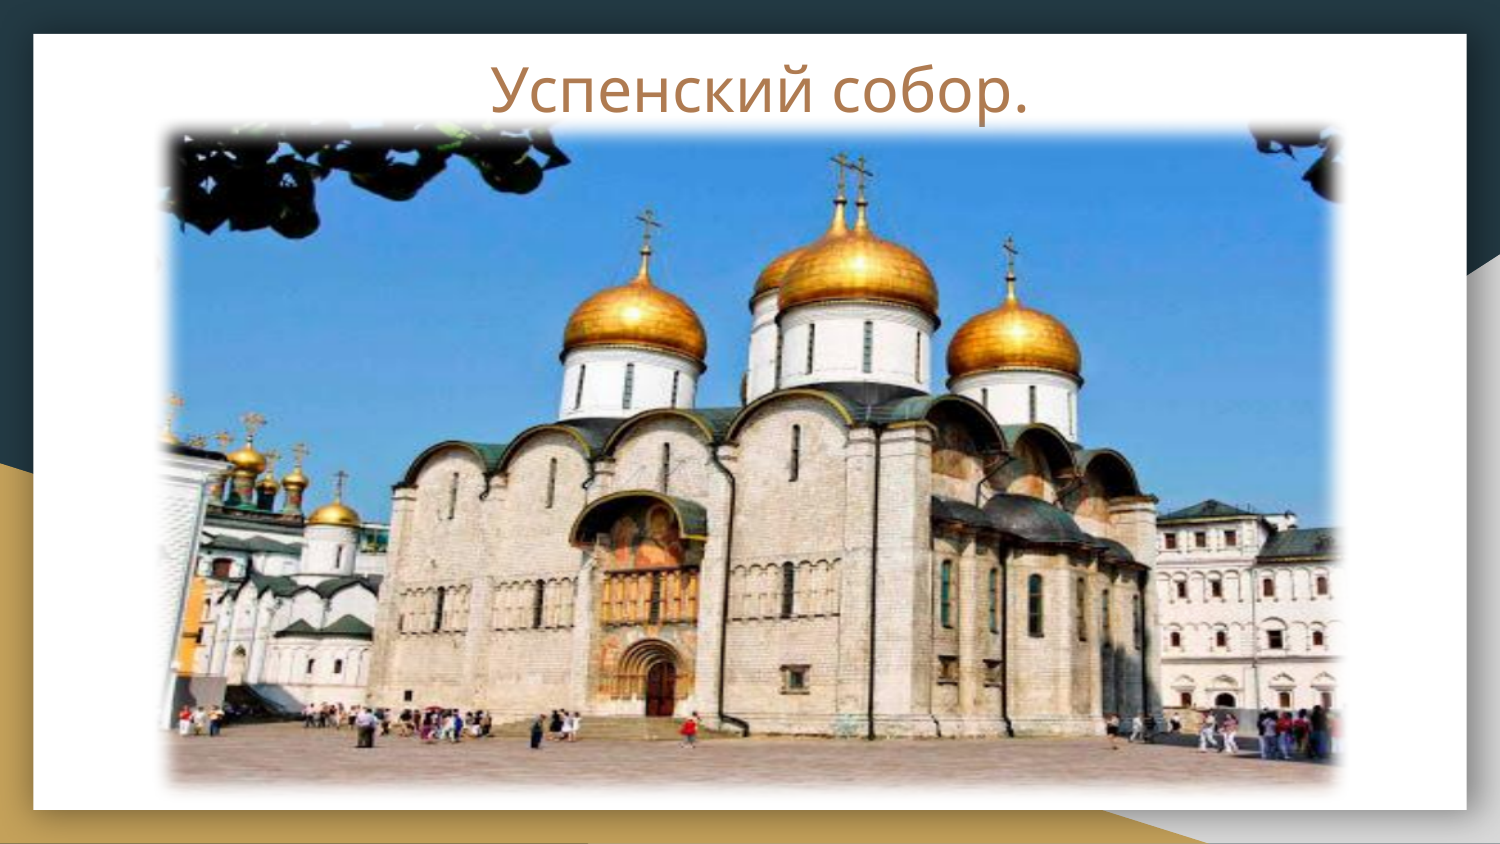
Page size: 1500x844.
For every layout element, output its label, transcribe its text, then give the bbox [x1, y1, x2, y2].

title Успенский собор. [134, 34, 1366, 296]
picture [152, 115, 1352, 803]
